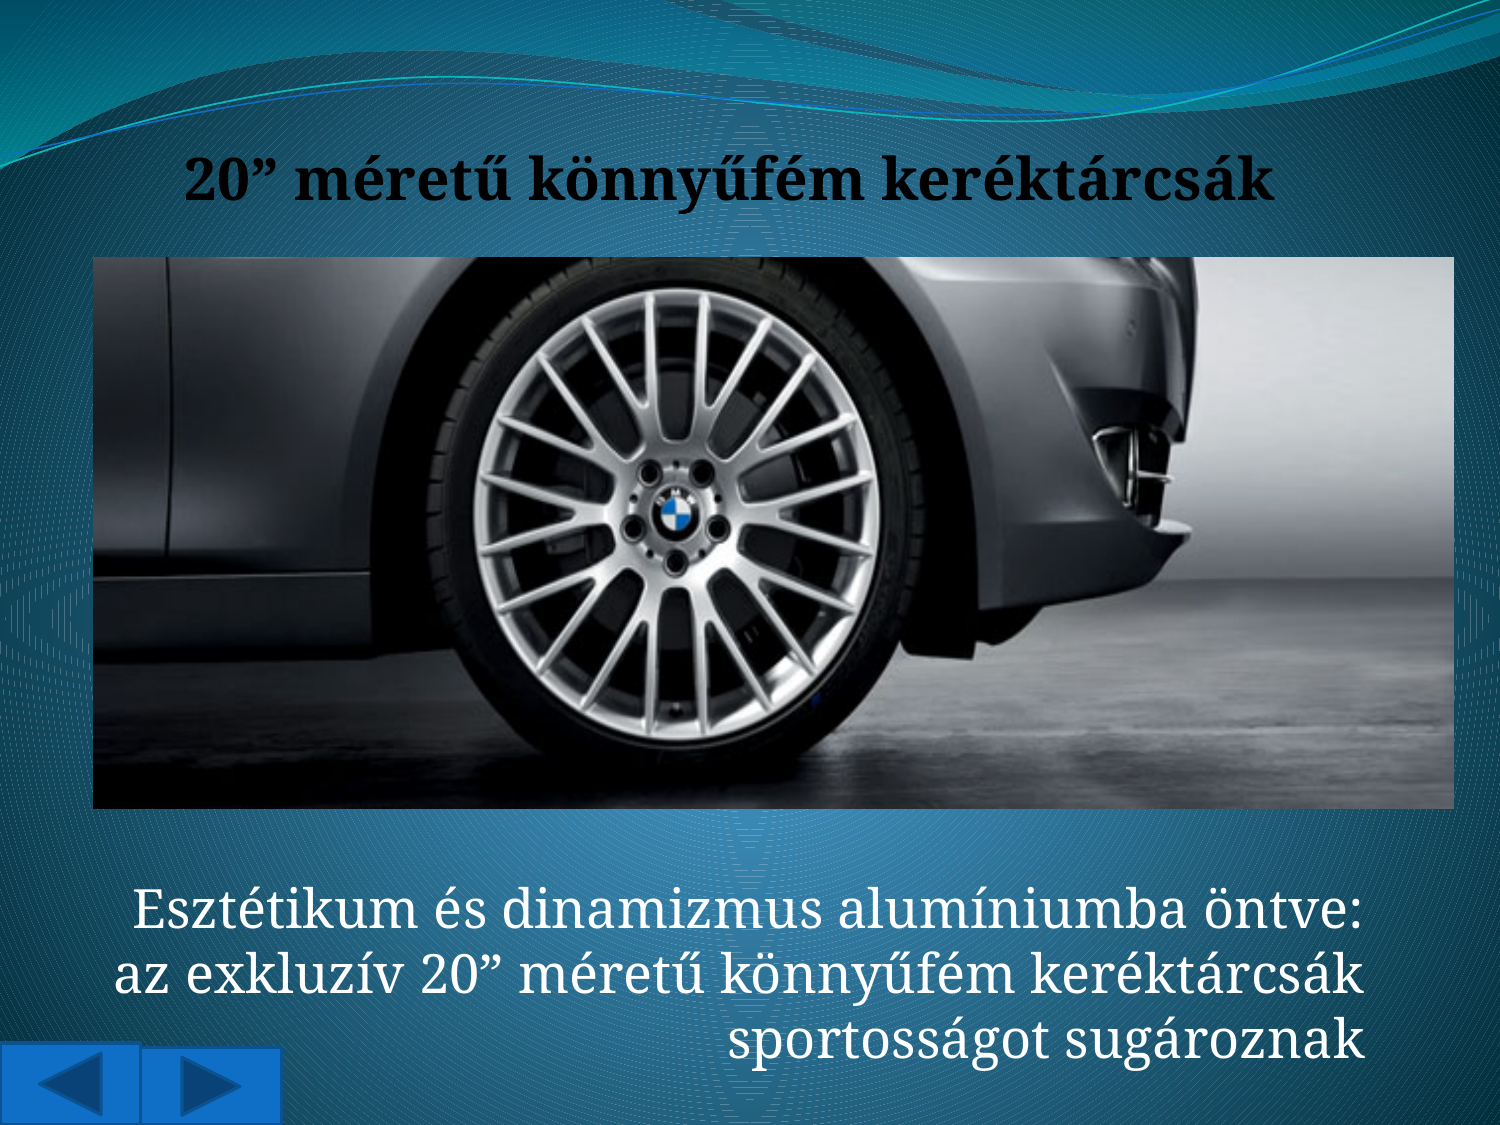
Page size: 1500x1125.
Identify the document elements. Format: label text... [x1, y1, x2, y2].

title 20” méretű könnyűfém keréktárcsák [87, 140, 1376, 251]
text_box [142, 1046, 283, 1125]
text_box [0, 1041, 142, 1125]
subtitle Esztétikum és dinamizmus alumíniumba öntve: az exkluzív 20” méretű könnyűfém keréktárcsák sportosságot sugároznak [87, 867, 1376, 1125]
picture [93, 257, 1454, 810]
